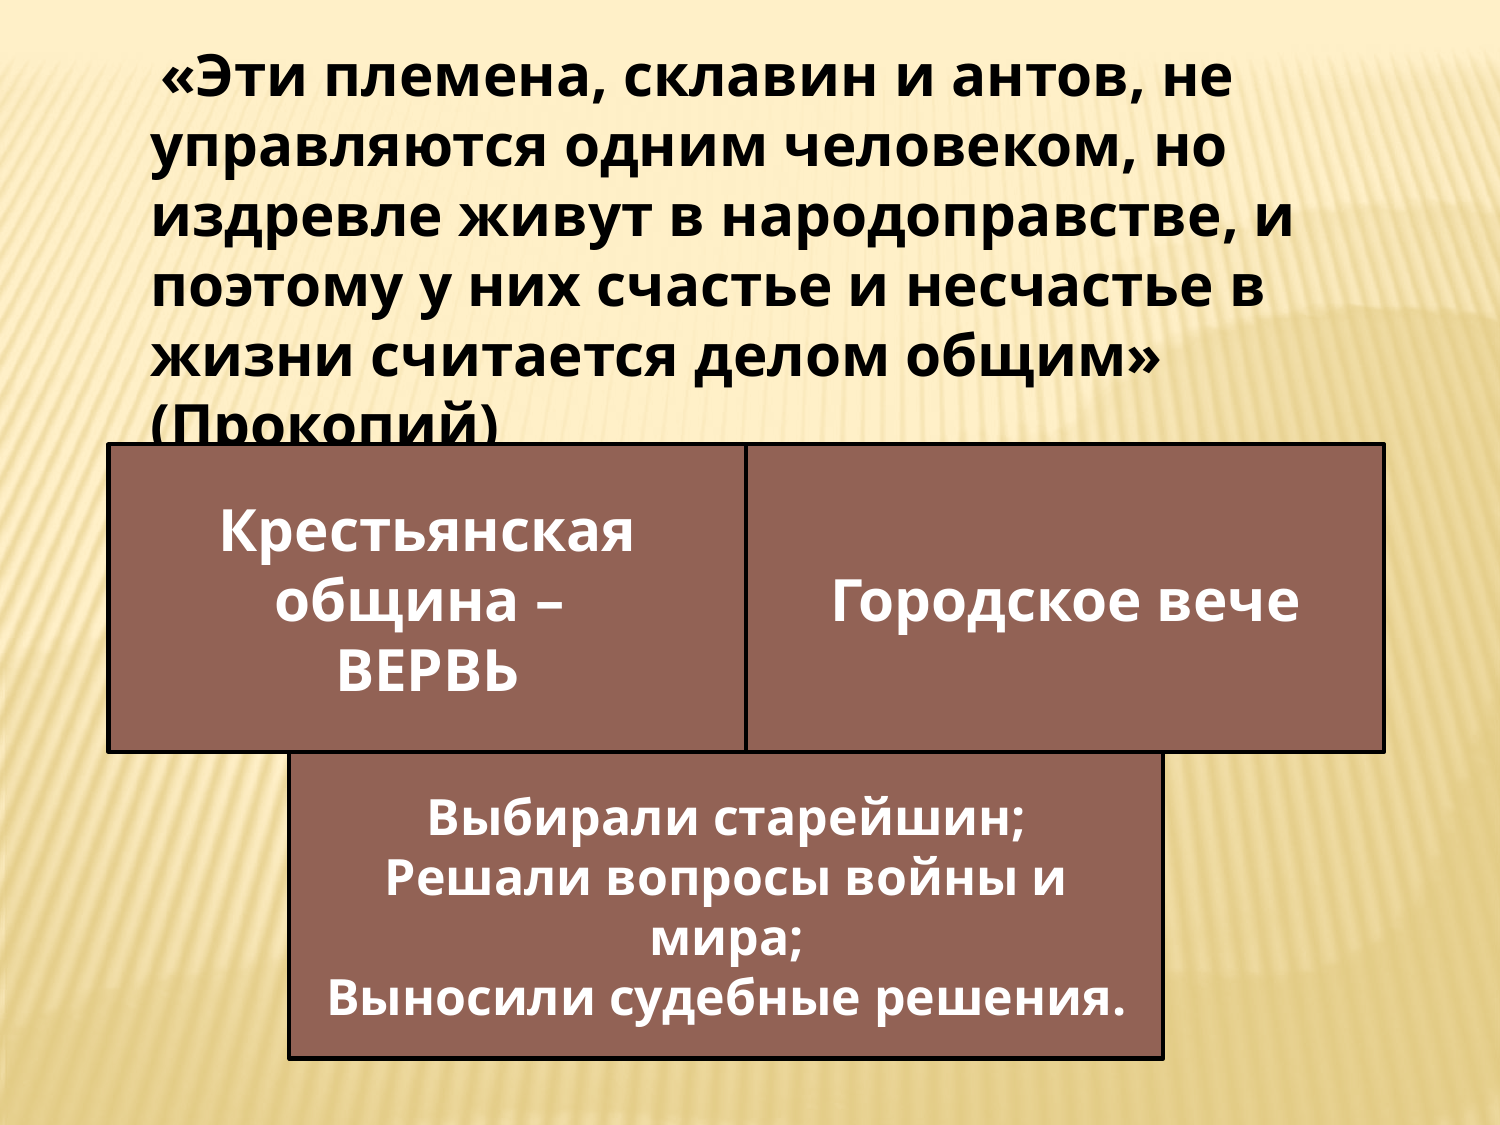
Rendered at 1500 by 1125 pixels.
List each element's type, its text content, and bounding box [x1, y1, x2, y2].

text_box «Эти племена, склавин и антов, не управляются одним человеком, но издревле живут в народоправстве, и поэтому у них счастье и несчастье в жизни считается делом общим» (Прокопий) [135, 30, 1365, 442]
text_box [108, 444, 1385, 753]
text_box Выбирали старейшин; Решали вопросы войны и мира; Выносили судебные решения. [287, 770, 1165, 1061]
